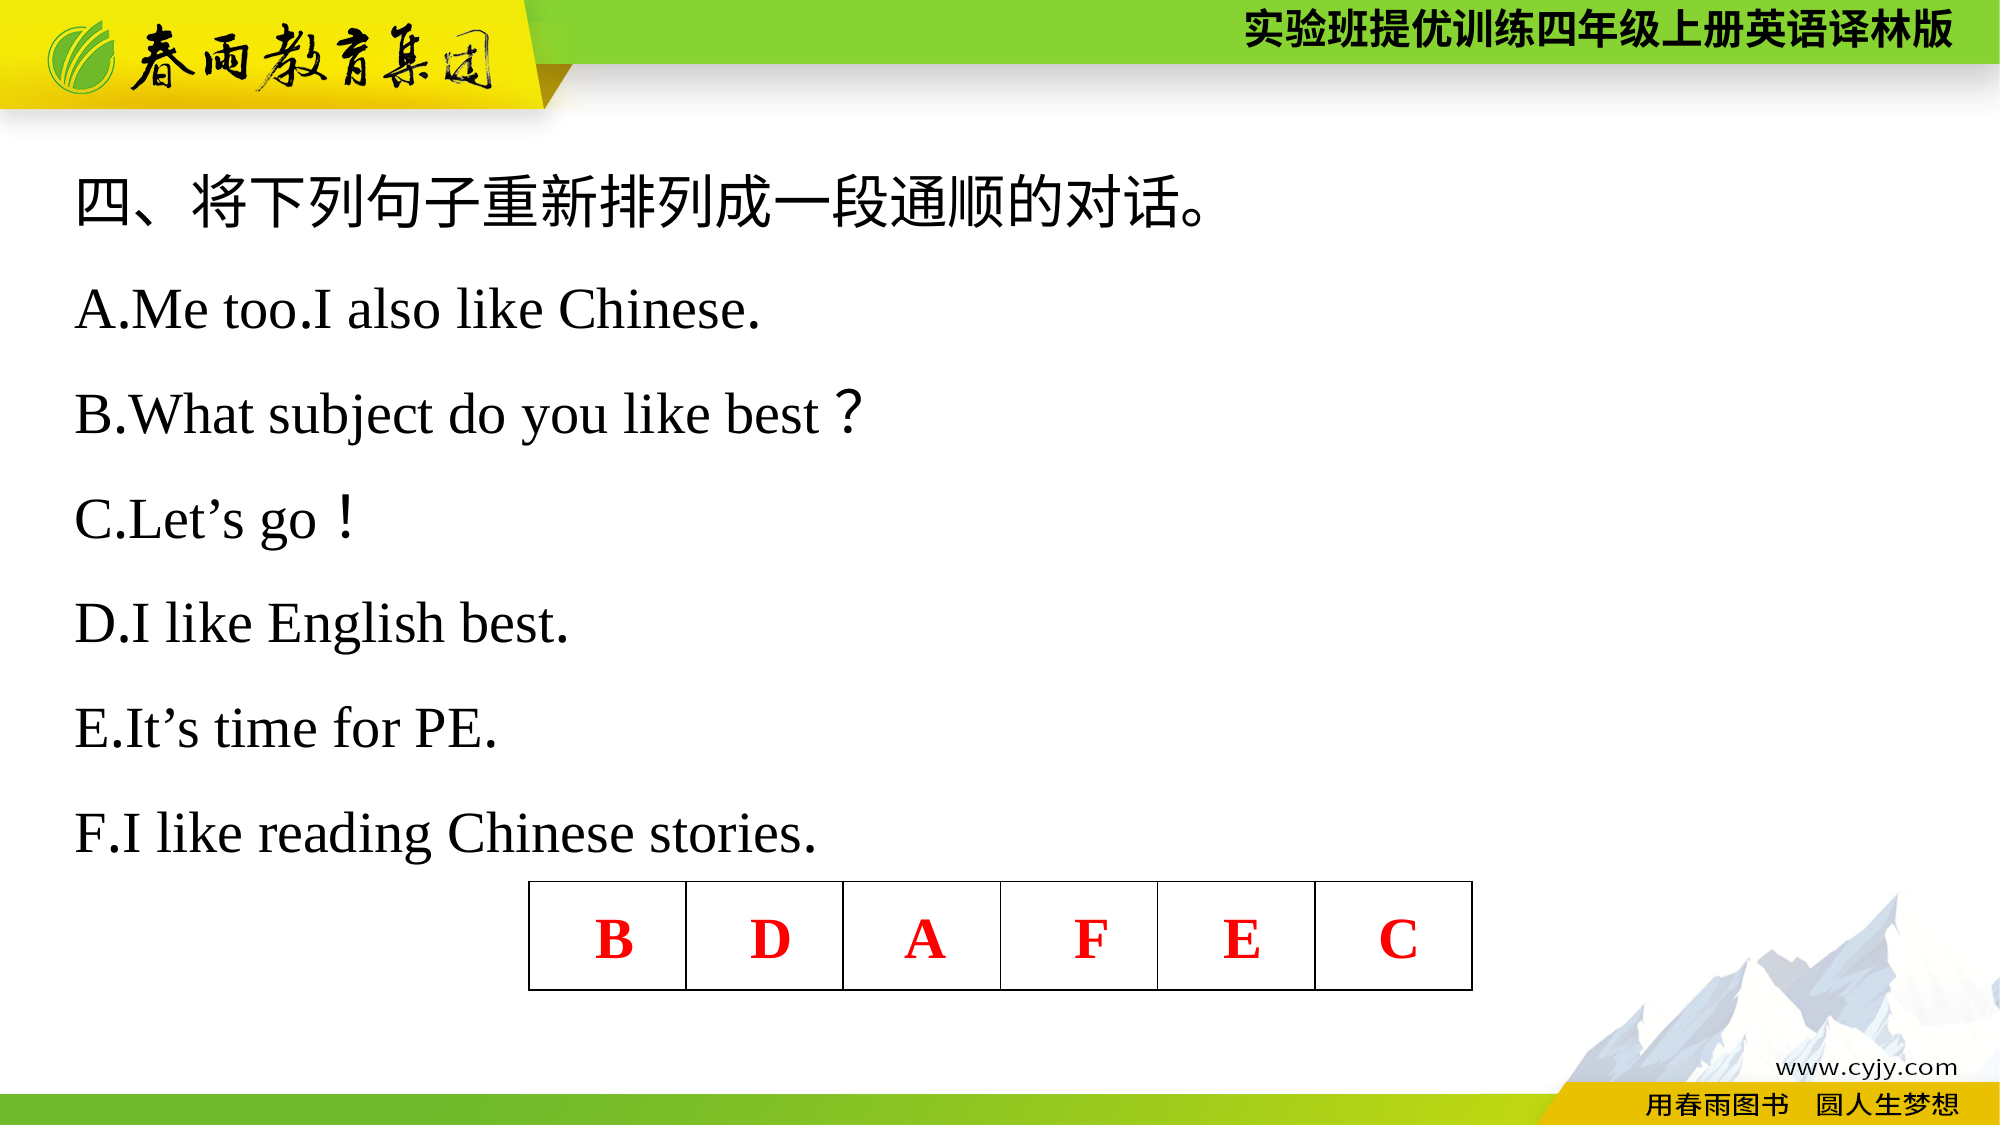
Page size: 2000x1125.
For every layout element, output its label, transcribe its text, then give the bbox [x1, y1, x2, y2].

table_header [1158, 882, 1314, 892]
table_header [1158, 978, 1314, 989]
table_header [1001, 882, 1157, 892]
table_header [844, 978, 1000, 989]
picture [0, 0, 2000, 1125]
list 四、将下列句子重新排列成一段通顺的对话。 A.Me too.I also like Chinese. B.What subject do you like best？ C.Let’s go！ D.I like English best. E.It’s time for PE. F.I like reading Chinese stories. [59, 122, 1944, 867]
table_header [1316, 882, 1471, 989]
text_box B D A F E C [580, 892, 1436, 978]
table_header [844, 882, 1000, 892]
table_header [687, 882, 842, 892]
table_header [530, 882, 685, 989]
table_header [687, 978, 842, 989]
table_header [1001, 978, 1157, 989]
